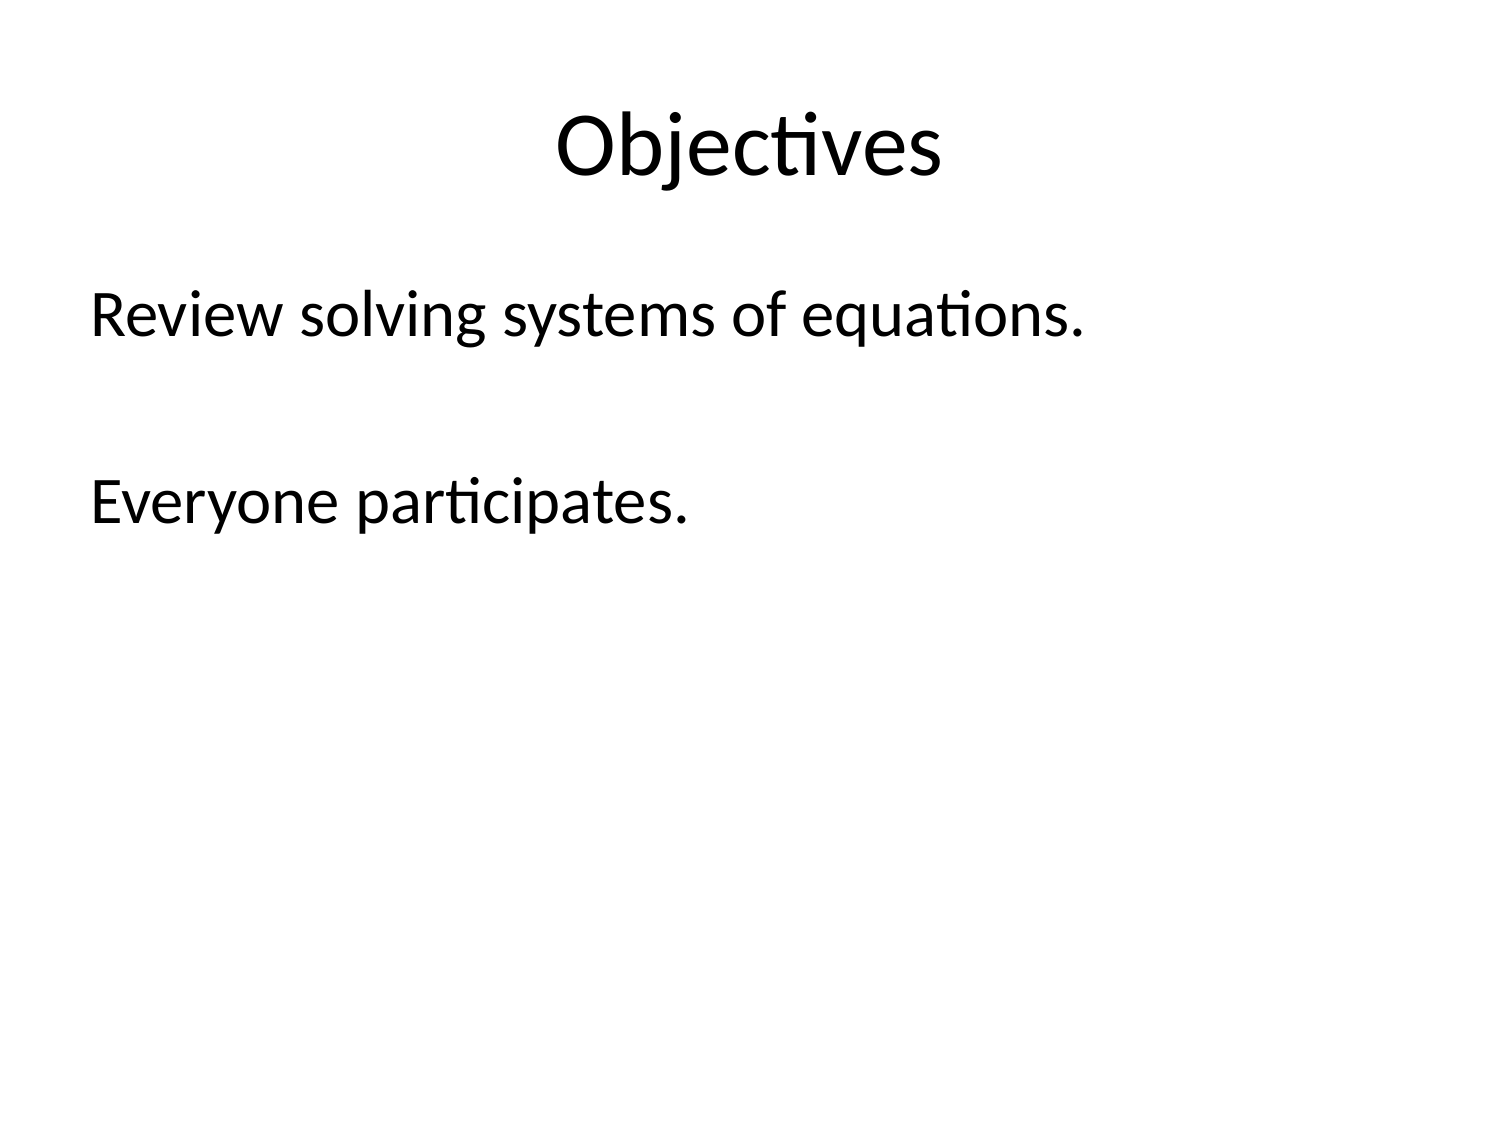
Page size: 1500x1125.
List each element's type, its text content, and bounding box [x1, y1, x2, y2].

list Review solving systems of equations. Everyone participates. [75, 262, 1425, 1005]
title Objectives [75, 45, 1425, 233]
